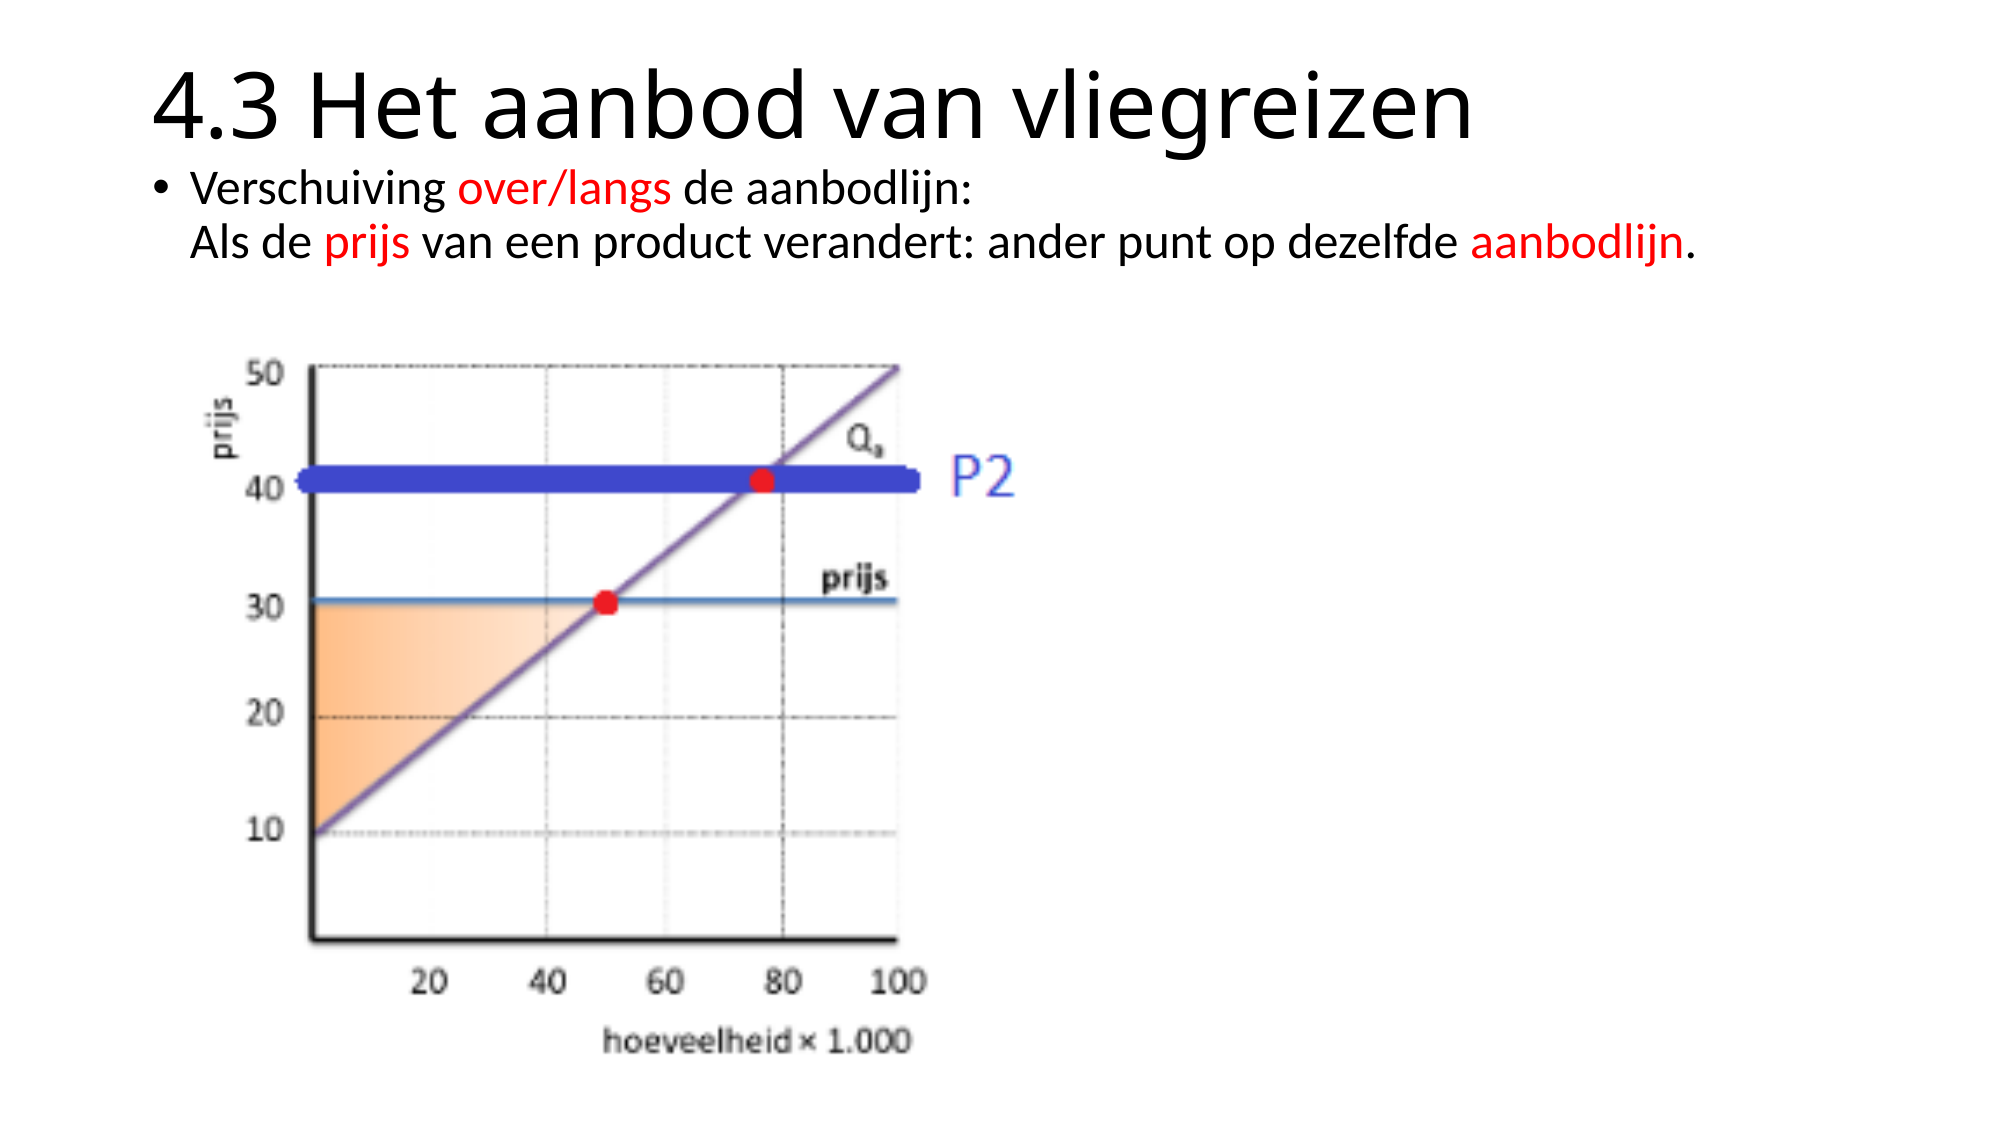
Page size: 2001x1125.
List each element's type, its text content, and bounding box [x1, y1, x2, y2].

title 4.3 Het aanbod van vliegreizen [137, 0, 1863, 154]
list Verschuiving over/langs de aanbodlijn: Als de prijs van een product verandert: ander punt op dezelfde aanbodlijn. [137, 154, 1924, 1125]
picture [160, 296, 1078, 1096]
